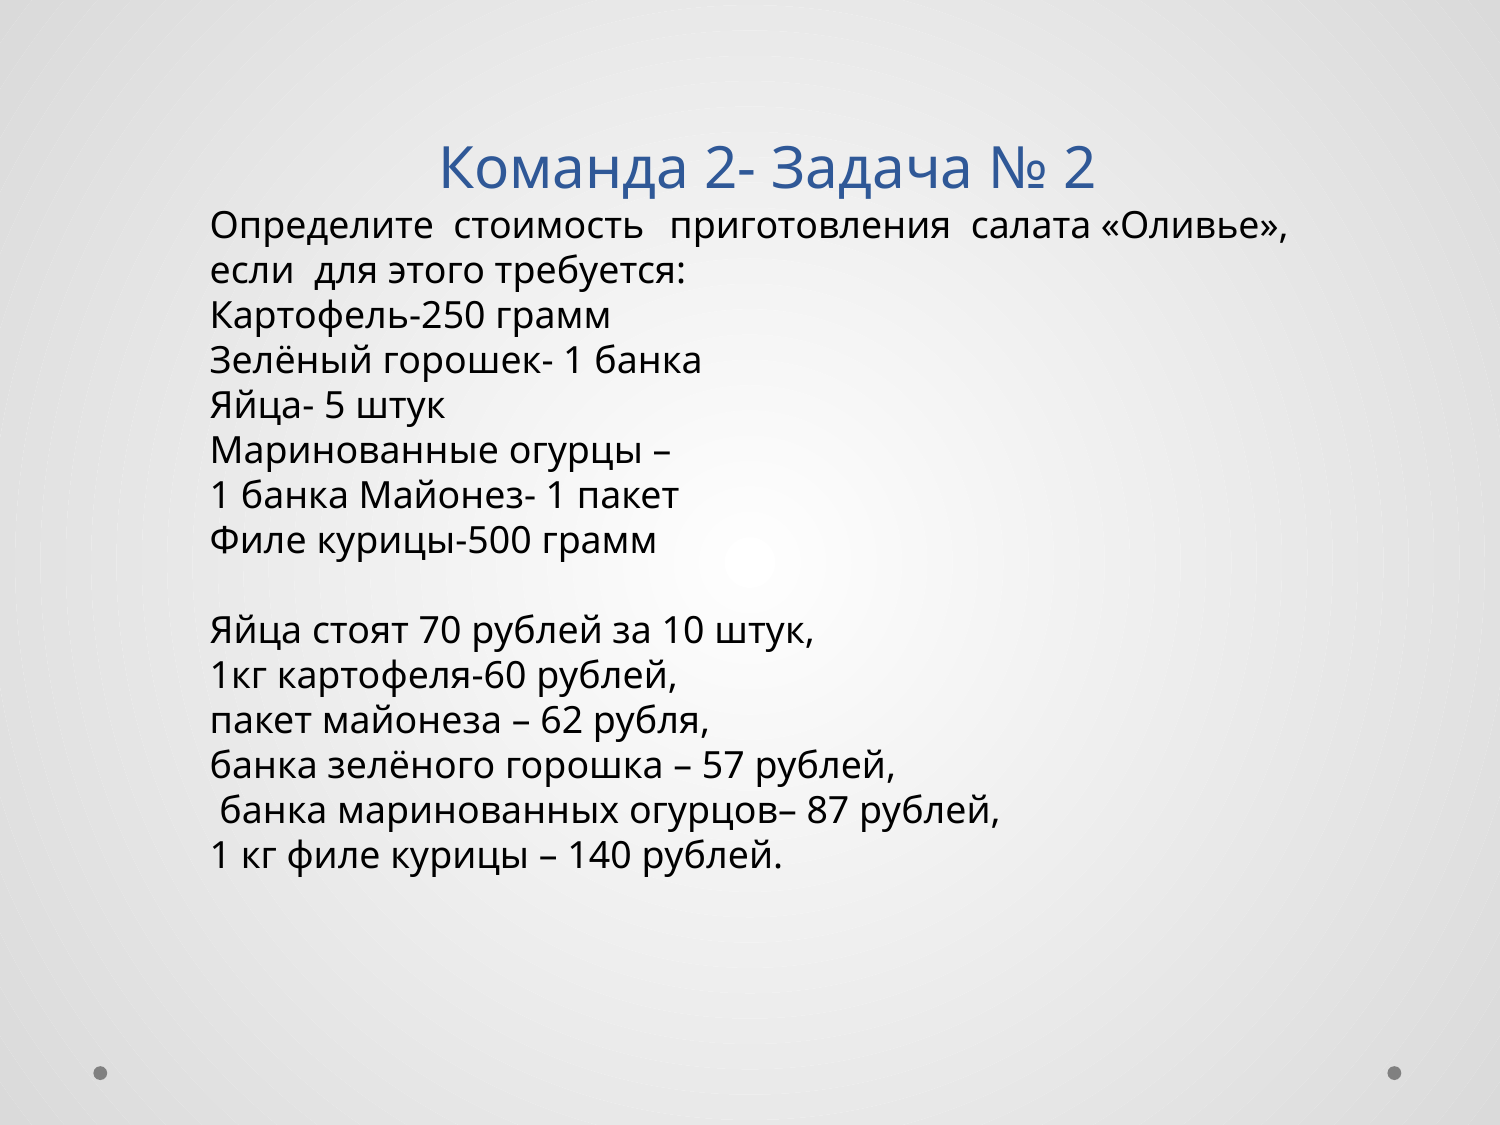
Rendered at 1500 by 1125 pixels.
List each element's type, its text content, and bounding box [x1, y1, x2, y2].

text_box Команда 2- Задача № 2 Определите стоимость приготовления салата «Оливье», если для этого требуется: Картофель-250 грамм Зелёный горошек- 1 банка Яйца- 5 штук Маринованные огурцы – 1 банка Майонез- 1 пакет Филе курицы-500 грамм Яйца стоят 70 рублей за 10 штук, 1кг картофеля-60 рублей, пакет майонеза – 62 рубля, банка зелёного горошка – 57 рублей, банка маринованных огурцов– 87 рублей, 1 кг филе курицы – 140 рублей. [194, 123, 1341, 973]
